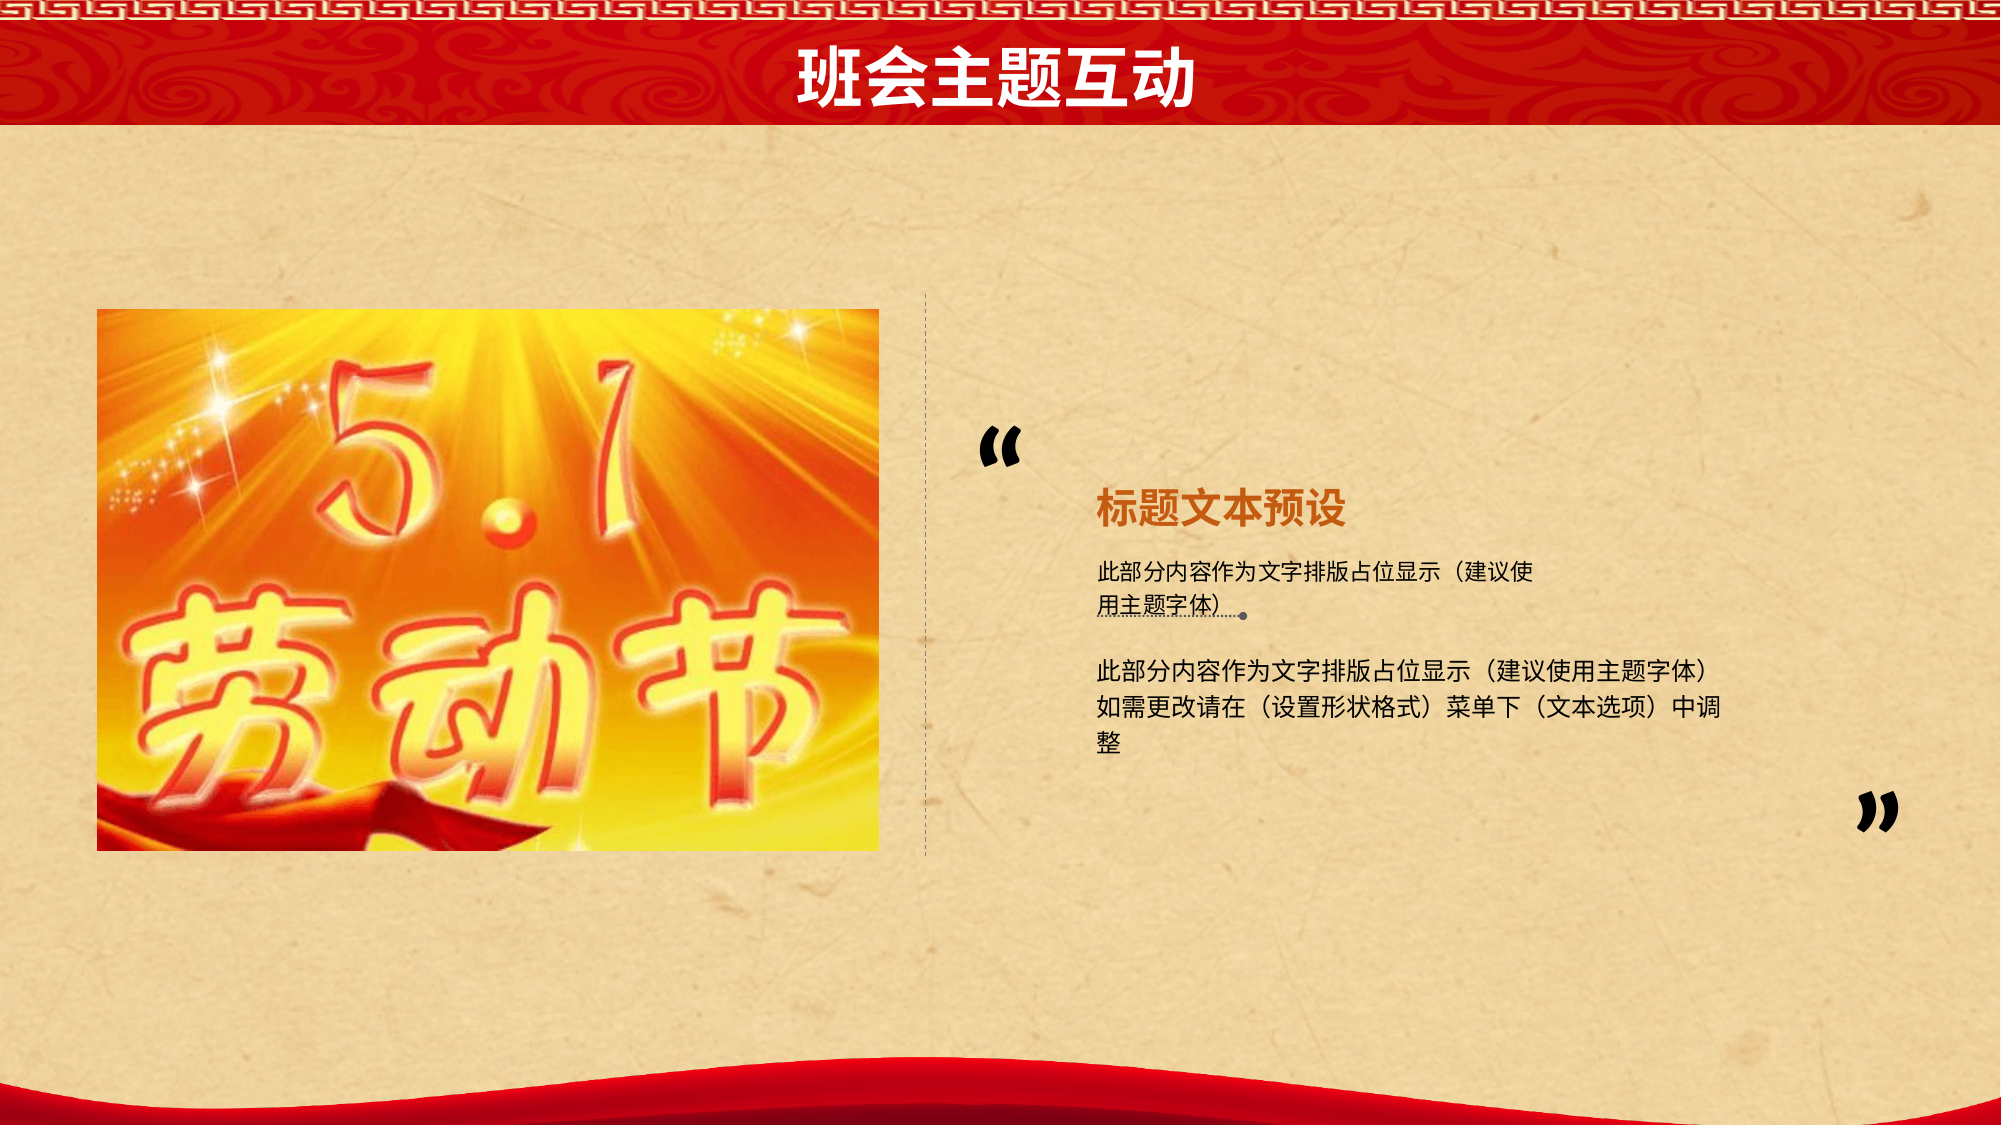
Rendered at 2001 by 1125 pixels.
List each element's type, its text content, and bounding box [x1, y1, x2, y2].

picture [0, 0, 2001, 1125]
text_box 此部分内容作为文字排版占位显示（建议使用主题字体） [1097, 552, 1555, 608]
text_box “ [955, 382, 1025, 608]
text_box “ [1855, 651, 1924, 877]
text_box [0, 0, 2000, 125]
text_box 标题文本预设 [1096, 482, 1555, 528]
text_box 此部分内容作为文字排版占位显示（建议使用主题字体） 如需更改请在（设置形状格式）菜单下（文本选项）中调整 [1096, 649, 1727, 812]
